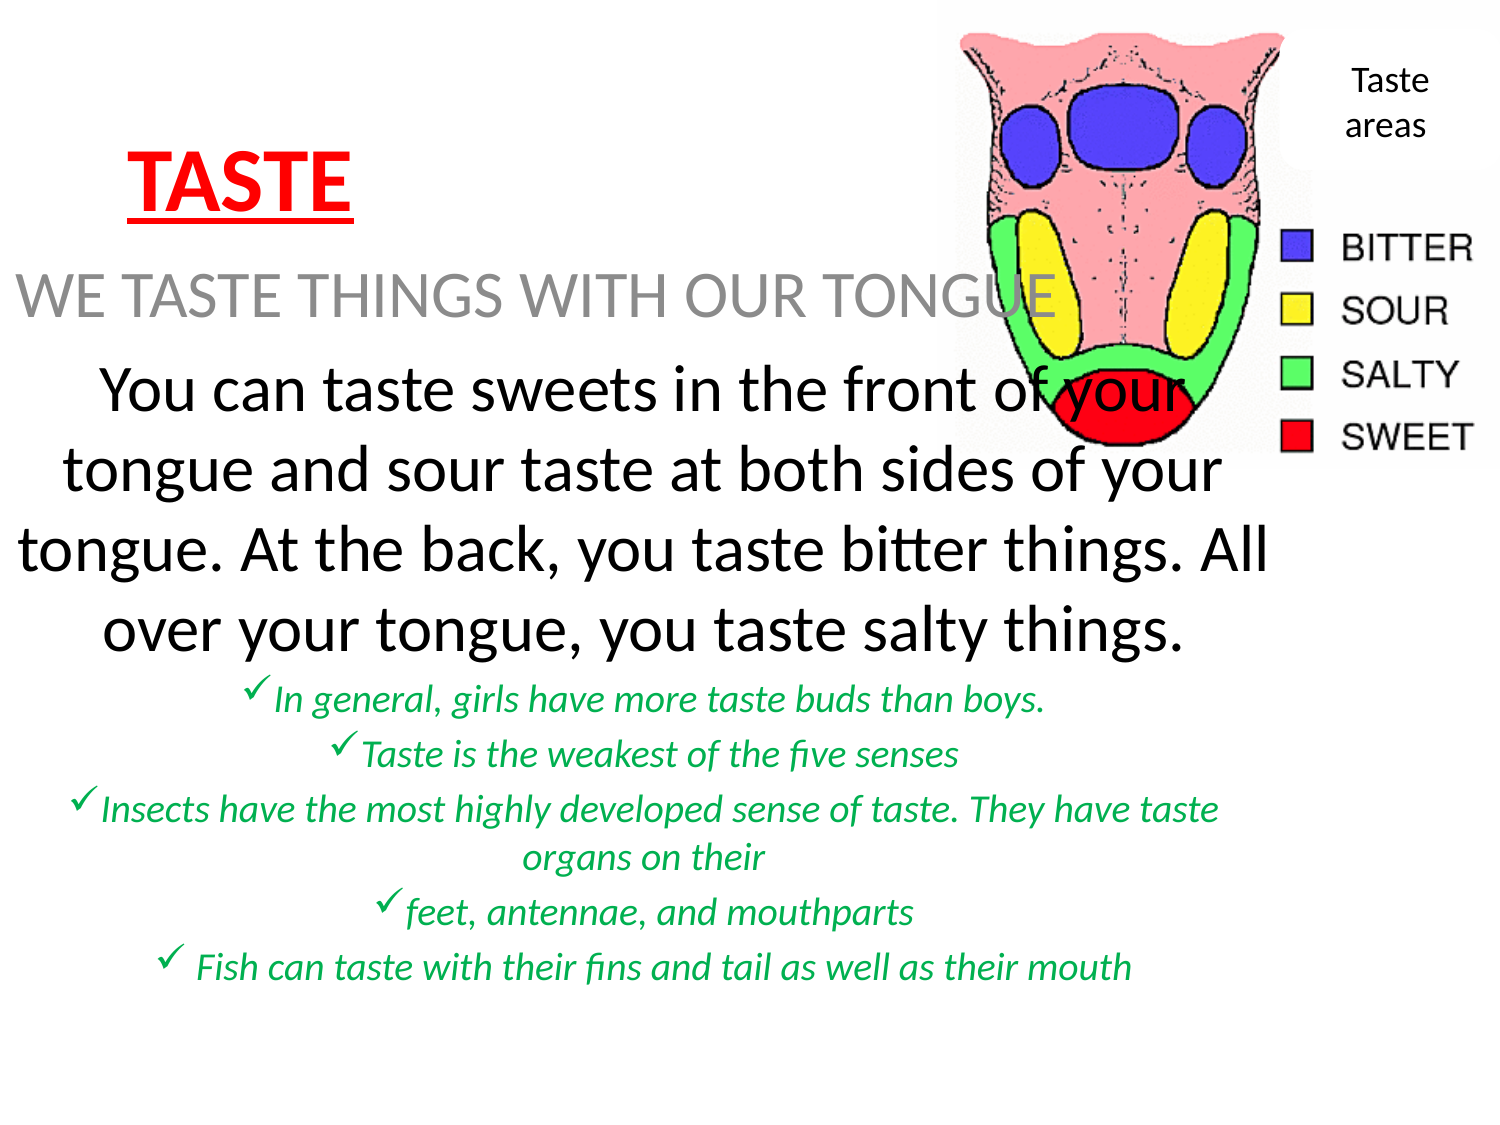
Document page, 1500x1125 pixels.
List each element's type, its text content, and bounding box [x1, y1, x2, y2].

picture [937, 0, 1500, 469]
title TASTE [112, 54, 932, 243]
subtitle WE TASTE THINGS WITH OUR TONGUE You can taste sweets in the front of your tongue and sour taste at both sides of your tongue. At the back, you taste bitter things. All over your tongue, you taste salty things. In general, girls have more taste buds than boys. Taste is the weakest of the five senses Insects have the most highly developed sense of taste. They have taste organs on their feet, antennae, and mouthparts Fish can taste with their fins and tail as well as their mouth [0, 243, 1288, 1094]
